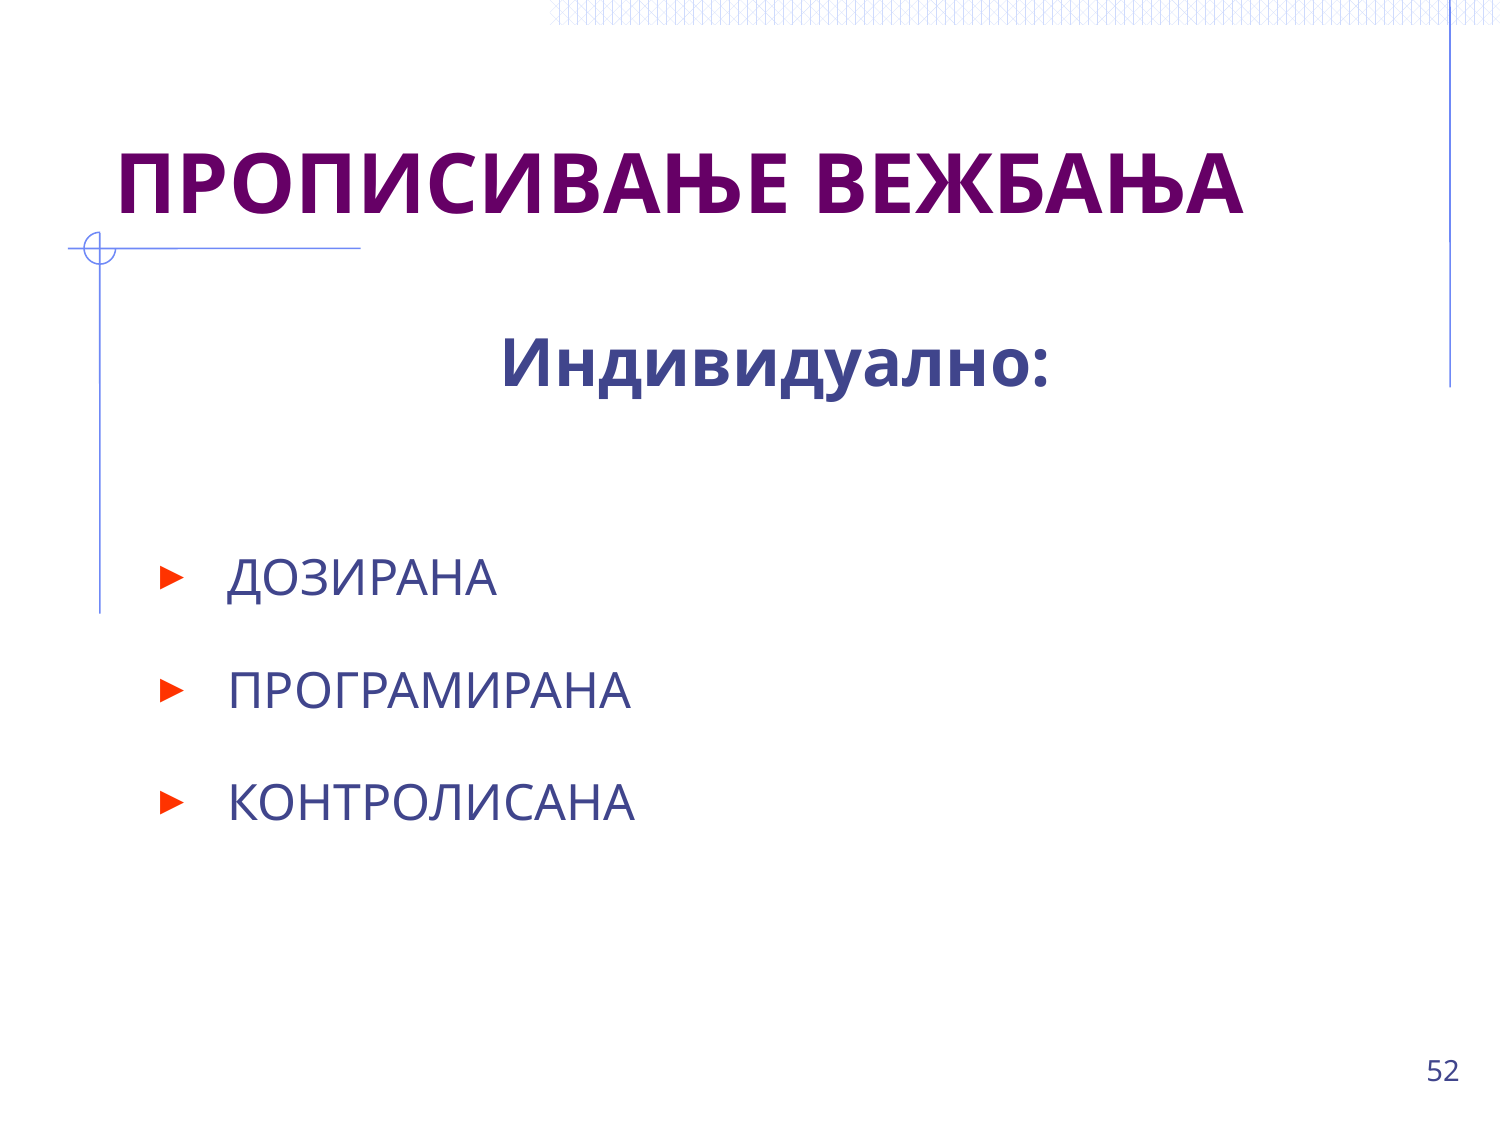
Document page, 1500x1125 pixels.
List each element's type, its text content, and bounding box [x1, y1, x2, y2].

title ПРОПИСИВАЊЕ ВЕЖБАЊА [99, 49, 1376, 238]
list Индивидуално: ДОЗИРАНА ПРОГРАМИРАНА КОНТРОЛИСАНА [137, 312, 1413, 988]
slide_number 52 [1162, 1025, 1475, 1100]
